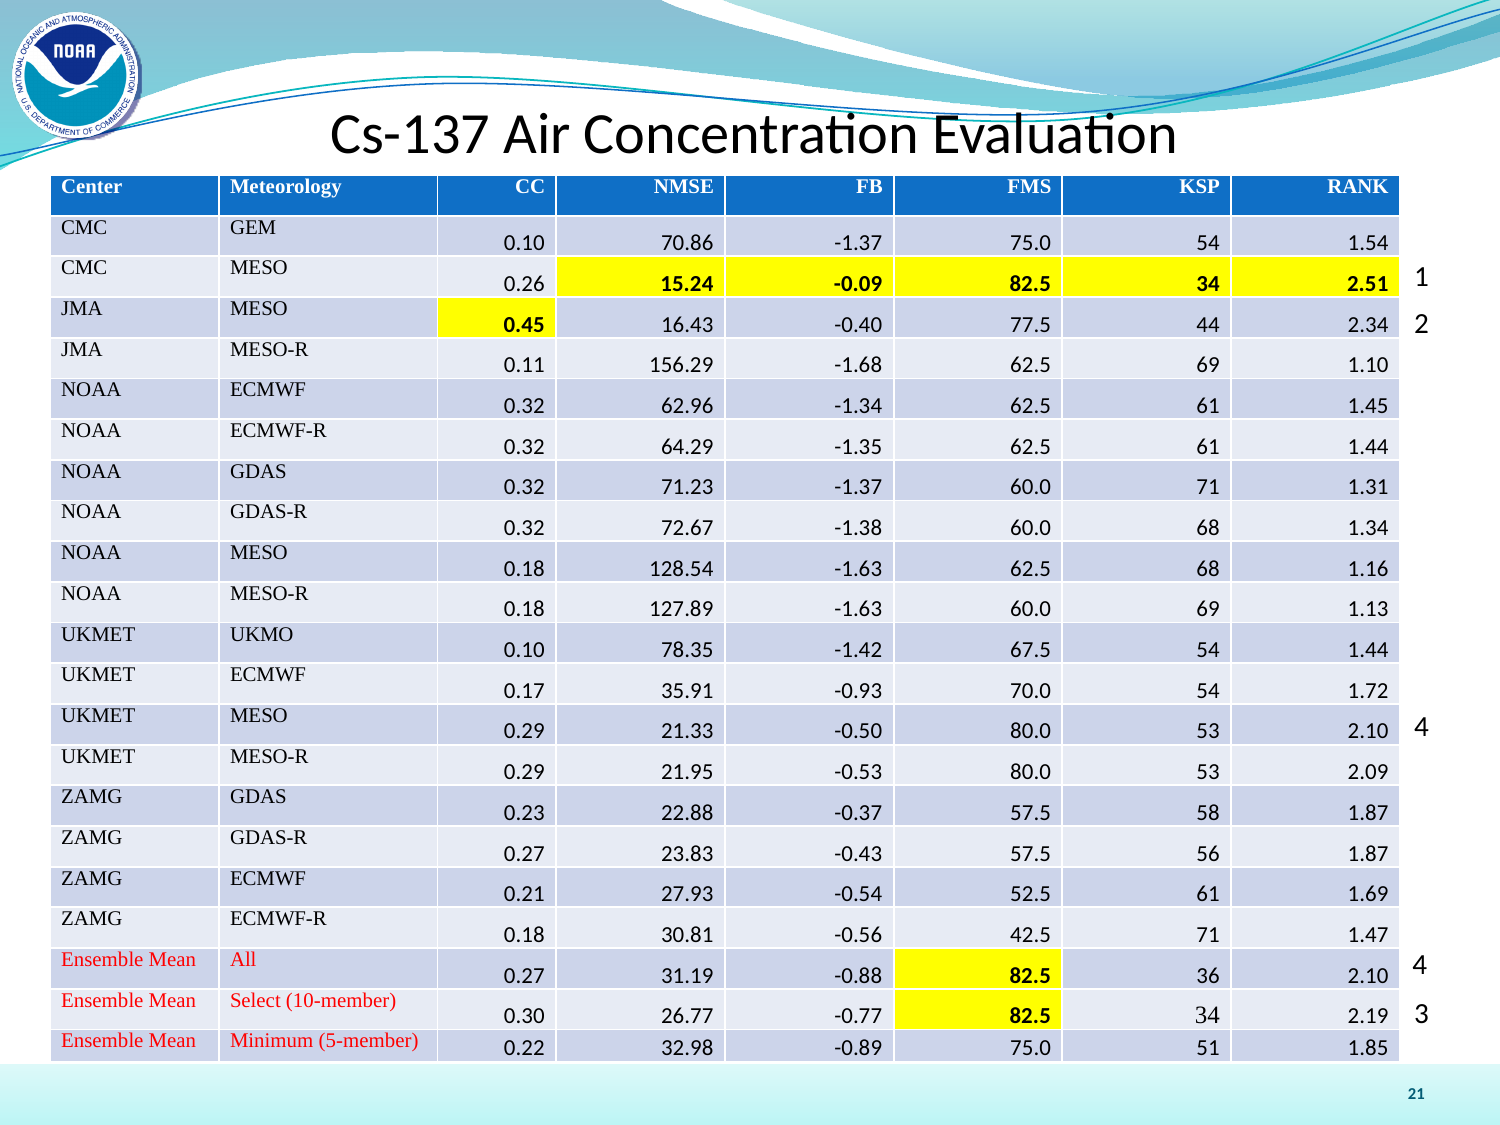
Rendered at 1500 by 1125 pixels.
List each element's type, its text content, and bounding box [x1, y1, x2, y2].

table_cell CMC [51, 257, 218, 296]
table_cell 67.5 [895, 623, 1061, 662]
text_box 3 [1399, 987, 1459, 1038]
table_cell 2.19 [1232, 990, 1399, 1029]
table_cell 58 [1063, 786, 1230, 825]
text_box 4 [1399, 699, 1459, 750]
table_cell 0.32 [438, 420, 555, 459]
table_cell 51 [1063, 1030, 1230, 1061]
table_cell 78.35 [557, 623, 724, 662]
table_cell -1.42 [726, 623, 893, 662]
table_cell 1.69 [1232, 868, 1399, 906]
table_cell 128.54 [557, 542, 724, 581]
table_cell 21.95 [557, 746, 724, 784]
table_cell 31.19 [557, 949, 724, 988]
table_cell 62.5 [895, 542, 1061, 581]
table_cell -0.88 [726, 949, 893, 988]
table_cell 53 [1063, 746, 1230, 784]
table_cell 61 [1063, 379, 1230, 418]
table_cell 82.5 [895, 990, 1061, 1029]
table_cell -1.38 [726, 501, 893, 540]
table_cell -0.77 [726, 990, 893, 1029]
text_box Cs-137 Air Concentration Evaluation [78, 87, 1429, 155]
table_cell 0.32 [438, 501, 555, 540]
text_box 2 [1399, 297, 1459, 347]
table_cell Ensemble Mean [51, 1030, 218, 1061]
table_cell UKMET [51, 746, 218, 784]
table_cell 1.16 [1232, 542, 1399, 581]
table_cell 71 [1063, 908, 1230, 947]
table_cell 69 [1063, 339, 1230, 378]
table_cell JMA [51, 339, 218, 378]
table_cell JMA [51, 298, 218, 337]
table_cell 1.44 [1232, 623, 1399, 662]
table_cell 61 [1063, 868, 1230, 906]
table_cell 53 [1063, 705, 1230, 744]
table_cell 1.87 [1232, 827, 1399, 866]
table_cell MESO [220, 257, 437, 296]
table_cell 71.23 [557, 461, 724, 500]
table_cell 0.22 [438, 1030, 555, 1061]
table_cell 34 [1063, 990, 1230, 1029]
table_cell 75.0 [895, 217, 1061, 255]
table_cell 30.81 [557, 908, 724, 947]
table_header RANK [1232, 176, 1399, 215]
table_cell 1.13 [1232, 583, 1399, 622]
table_cell MESO [220, 705, 437, 744]
table_cell Minimum (5-member) [220, 1030, 437, 1061]
table_cell CMC [51, 217, 218, 255]
table_cell NOAA [51, 461, 218, 500]
text_box 4 [1397, 937, 1457, 988]
table_cell NOAA [51, 379, 218, 418]
table_cell 62.5 [895, 420, 1061, 459]
table_cell 127.89 [557, 583, 724, 622]
table_cell 1.34 [1232, 501, 1399, 540]
table_cell 21.33 [557, 705, 724, 744]
picture [12, 12, 138, 138]
table_header KSP [1063, 176, 1230, 215]
table_cell 1.72 [1232, 664, 1399, 703]
table_cell NOAA [51, 542, 218, 581]
table_cell -0.50 [726, 705, 893, 744]
table_cell -1.37 [726, 461, 893, 500]
table_cell ECMWF-R [220, 420, 437, 459]
table_cell 44 [1063, 298, 1230, 337]
table_cell 0.29 [438, 705, 555, 744]
table_cell 0.18 [438, 583, 555, 622]
table_header Meteorology [220, 176, 437, 215]
table_cell ECMWF-R [220, 908, 437, 947]
table_cell 82.5 [895, 257, 1061, 296]
table_cell 0.10 [438, 623, 555, 662]
table_cell 15.24 [557, 257, 724, 296]
text_box 1 [1399, 249, 1459, 297]
table_header CC [438, 176, 555, 215]
table_cell 0.26 [438, 257, 555, 296]
table_cell MESO-R [220, 583, 437, 622]
table_cell MESO [220, 542, 437, 581]
table_cell NOAA [51, 420, 218, 459]
table_cell All [220, 949, 437, 988]
table_cell ZAMG [51, 868, 218, 906]
table_cell 35.91 [557, 664, 724, 703]
table_cell GDAS [220, 461, 437, 500]
table_cell 68 [1063, 542, 1230, 581]
table_cell UKMET [51, 705, 218, 744]
table_cell 62.5 [895, 339, 1061, 378]
table_cell 82.5 [895, 949, 1061, 988]
table_cell 16.43 [557, 298, 724, 337]
slide_number 21 [1299, 1042, 1425, 1103]
table_cell 57.5 [895, 786, 1061, 825]
table_cell 1.85 [1232, 1030, 1399, 1061]
table_cell -0.09 [726, 257, 893, 296]
table_cell ECMWF [220, 868, 437, 906]
table_cell NOAA [51, 583, 218, 622]
table_cell 23.83 [557, 827, 724, 866]
table_cell 71 [1063, 461, 1230, 500]
table_cell 54 [1063, 217, 1230, 255]
table_cell 0.27 [438, 827, 555, 866]
table_cell -0.89 [726, 1030, 893, 1061]
table_cell 75.0 [895, 1030, 1061, 1061]
table_cell 0.45 [438, 298, 555, 337]
table_cell 61 [1063, 420, 1230, 459]
table_cell 0.32 [438, 379, 555, 418]
table_cell Ensemble Mean [51, 949, 218, 988]
table_cell 72.67 [557, 501, 724, 540]
table_cell 1.10 [1232, 339, 1399, 378]
table_cell GDAS-R [220, 501, 437, 540]
table_cell UKMET [51, 664, 218, 703]
table_cell GEM [220, 217, 437, 255]
table_cell 0.18 [438, 542, 555, 581]
table_cell Ensemble Mean [51, 990, 218, 1029]
table_cell ECMWF [220, 664, 437, 703]
table_cell 54 [1063, 623, 1230, 662]
table_cell NOAA [51, 501, 218, 540]
table_cell 0.30 [438, 990, 555, 1029]
table_cell 36 [1063, 949, 1230, 988]
table_cell 2.10 [1232, 949, 1397, 988]
table_cell -0.53 [726, 746, 893, 784]
table_cell -0.43 [726, 827, 893, 866]
table_header FMS [895, 176, 1061, 215]
table_cell 1.45 [1232, 379, 1399, 418]
table_cell 1.47 [1232, 908, 1399, 947]
table_cell 80.0 [895, 705, 1061, 744]
table_cell 77.5 [895, 298, 1061, 337]
table_cell -0.56 [726, 908, 893, 947]
table_cell 26.77 [557, 990, 724, 1029]
table_cell 42.5 [895, 908, 1061, 947]
table_cell 54 [1063, 664, 1230, 703]
table_cell -0.40 [726, 298, 893, 337]
table_cell 34 [1063, 257, 1230, 296]
table_cell -0.37 [726, 786, 893, 825]
table_header FB [726, 176, 893, 215]
table_cell ECMWF [220, 379, 437, 418]
table_cell 0.18 [438, 908, 555, 947]
table_cell 0.29 [438, 746, 555, 784]
table_cell ZAMG [51, 786, 218, 825]
table_cell UKMO [220, 623, 437, 662]
table_header NMSE [557, 176, 724, 215]
table_cell -1.37 [726, 217, 893, 255]
table_cell 52.5 [895, 868, 1061, 906]
table_cell 0.10 [438, 217, 555, 255]
table_cell 62.5 [895, 379, 1061, 418]
table_cell 1.44 [1232, 420, 1399, 459]
table_cell GDAS-R [220, 827, 437, 866]
table_cell 0.32 [438, 461, 555, 500]
table_cell 69 [1063, 583, 1230, 622]
table_cell 62.96 [557, 379, 724, 418]
table_cell 60.0 [895, 501, 1061, 540]
table_cell -1.63 [726, 542, 893, 581]
table_cell -0.93 [726, 664, 893, 703]
table_cell 0.23 [438, 786, 555, 825]
table_cell 56 [1063, 827, 1230, 866]
table_cell 68 [1063, 501, 1230, 540]
table_cell 1.87 [1232, 786, 1399, 825]
table_cell 64.29 [557, 420, 724, 459]
table_cell UKMET [51, 623, 218, 662]
table_cell 60.0 [895, 461, 1061, 500]
table_cell Select (10-member) [220, 990, 437, 1029]
table_cell 80.0 [895, 746, 1061, 784]
table_cell 2.09 [1232, 746, 1399, 784]
table_cell MESO [220, 298, 437, 337]
table_cell GDAS [220, 786, 437, 825]
table_cell 156.29 [557, 339, 724, 378]
table_cell MESO-R [220, 339, 437, 378]
table_cell 32.98 [557, 1030, 724, 1061]
table_cell 1.54 [1232, 217, 1399, 255]
table_cell ZAMG [51, 908, 218, 947]
table_cell 1.31 [1232, 461, 1399, 500]
table_cell 60.0 [895, 583, 1061, 622]
table_cell 70.0 [895, 664, 1061, 703]
table_cell -1.68 [726, 339, 893, 378]
table_cell 0.17 [438, 664, 555, 703]
table_cell 70.86 [557, 217, 724, 255]
table_cell 0.11 [438, 339, 555, 378]
table_cell 2.34 [1232, 298, 1399, 337]
table_cell -1.35 [726, 420, 893, 459]
table_cell 27.93 [557, 868, 724, 906]
table_cell -1.63 [726, 583, 893, 622]
table_header Center [51, 176, 218, 215]
table_cell 57.5 [895, 827, 1061, 866]
table_cell MESO-R [220, 746, 437, 784]
table_cell 2.10 [1232, 705, 1399, 744]
table_cell ZAMG [51, 827, 218, 866]
table_cell 2.51 [1232, 257, 1399, 296]
table_cell -1.34 [726, 379, 893, 418]
table_cell 0.21 [438, 868, 555, 906]
table_cell 22.88 [557, 786, 724, 825]
table_cell 0.27 [438, 949, 555, 988]
table_cell -0.54 [726, 868, 893, 906]
